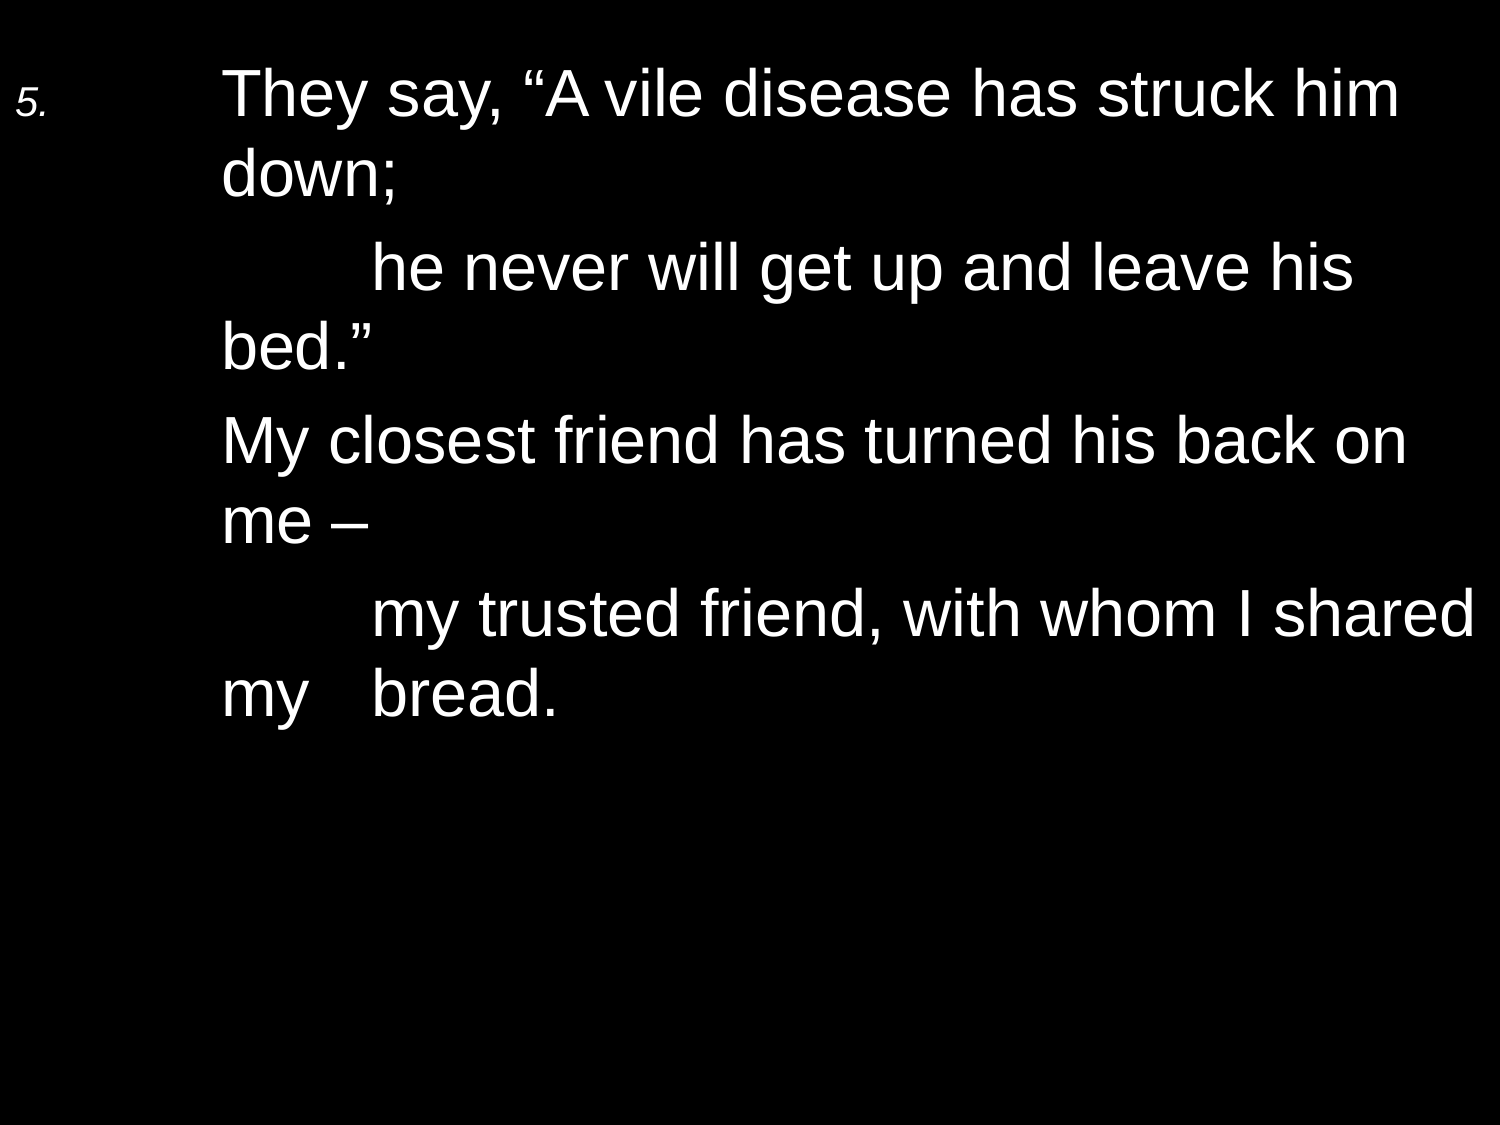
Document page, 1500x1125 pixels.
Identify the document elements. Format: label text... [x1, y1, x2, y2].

list 5. They say, “A vile disease has struck him down; he never will get up and leave his bed.” My closest friend has turned his back on me – my trusted friend, with whom I shared my bread. [0, 42, 1500, 1047]
